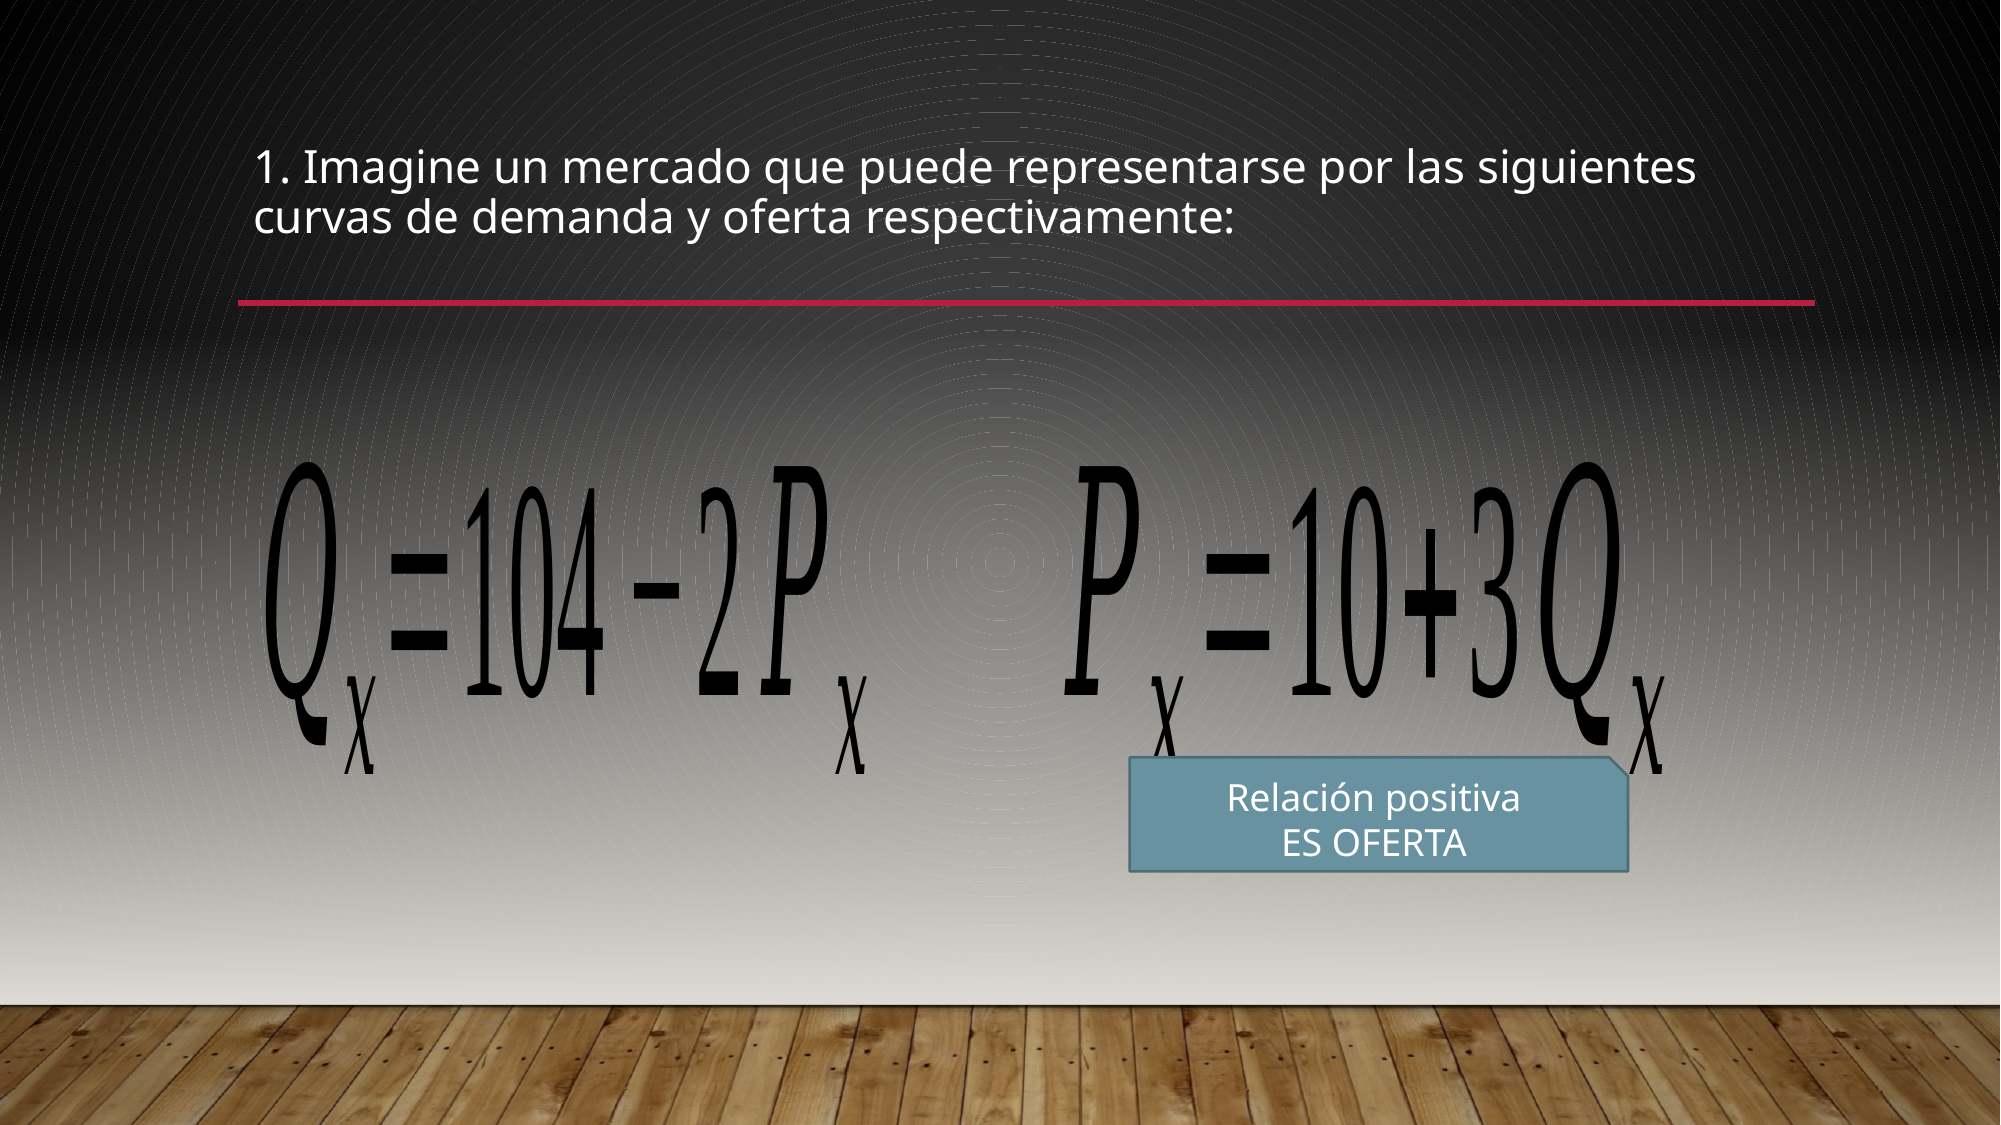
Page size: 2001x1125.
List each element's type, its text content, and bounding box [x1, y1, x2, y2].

title 1. Imagine un mercado que puede representarse por las siguientes curvas de demanda y oferta respectivamente: [238, 111, 1781, 277]
picture [0, 1005, 2000, 1125]
text_box Relación positiva ES OFERTA [1128, 755, 1630, 873]
